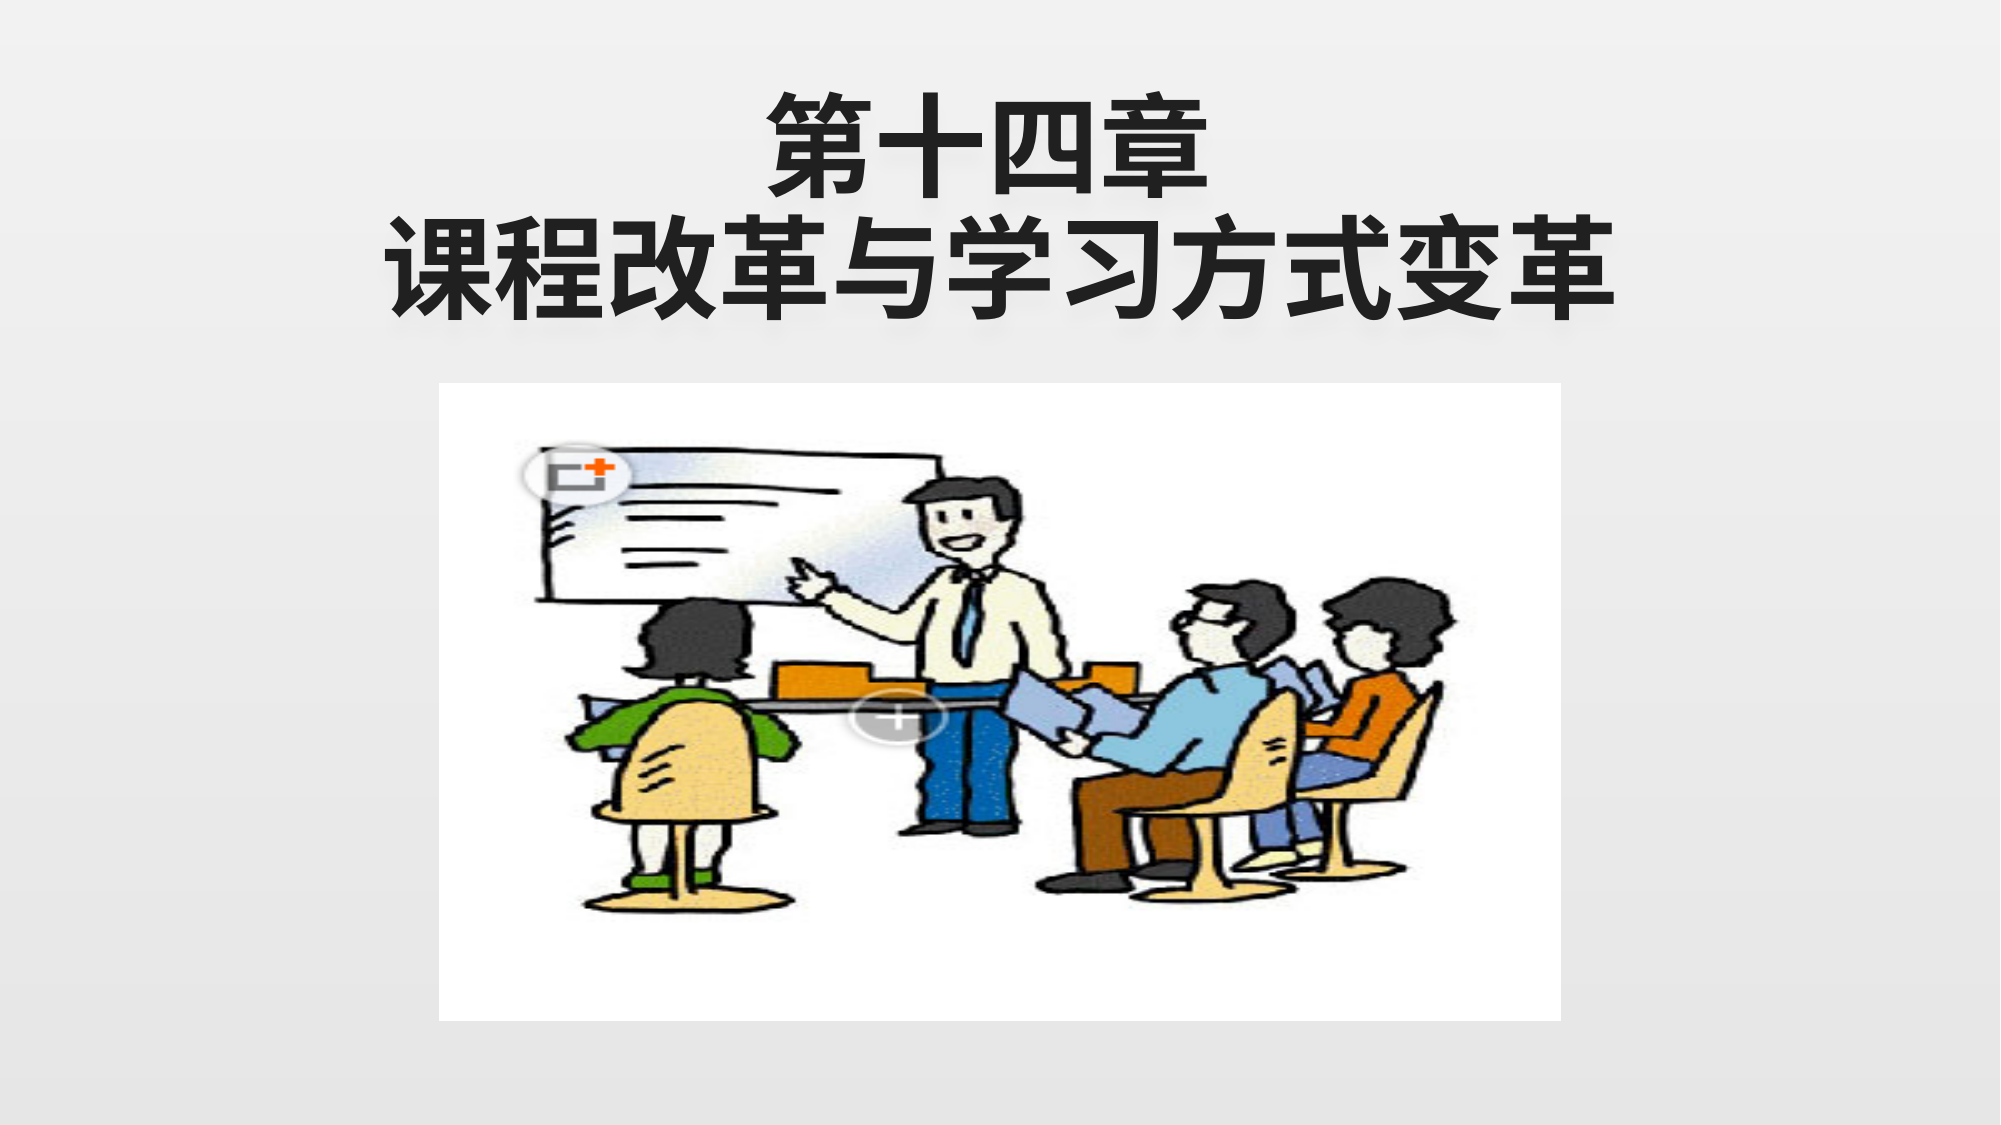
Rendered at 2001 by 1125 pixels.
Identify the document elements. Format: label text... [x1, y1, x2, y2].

title 第十四章 课程改革与学习方式变革 [100, 86, 1900, 340]
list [439, 383, 1561, 1021]
